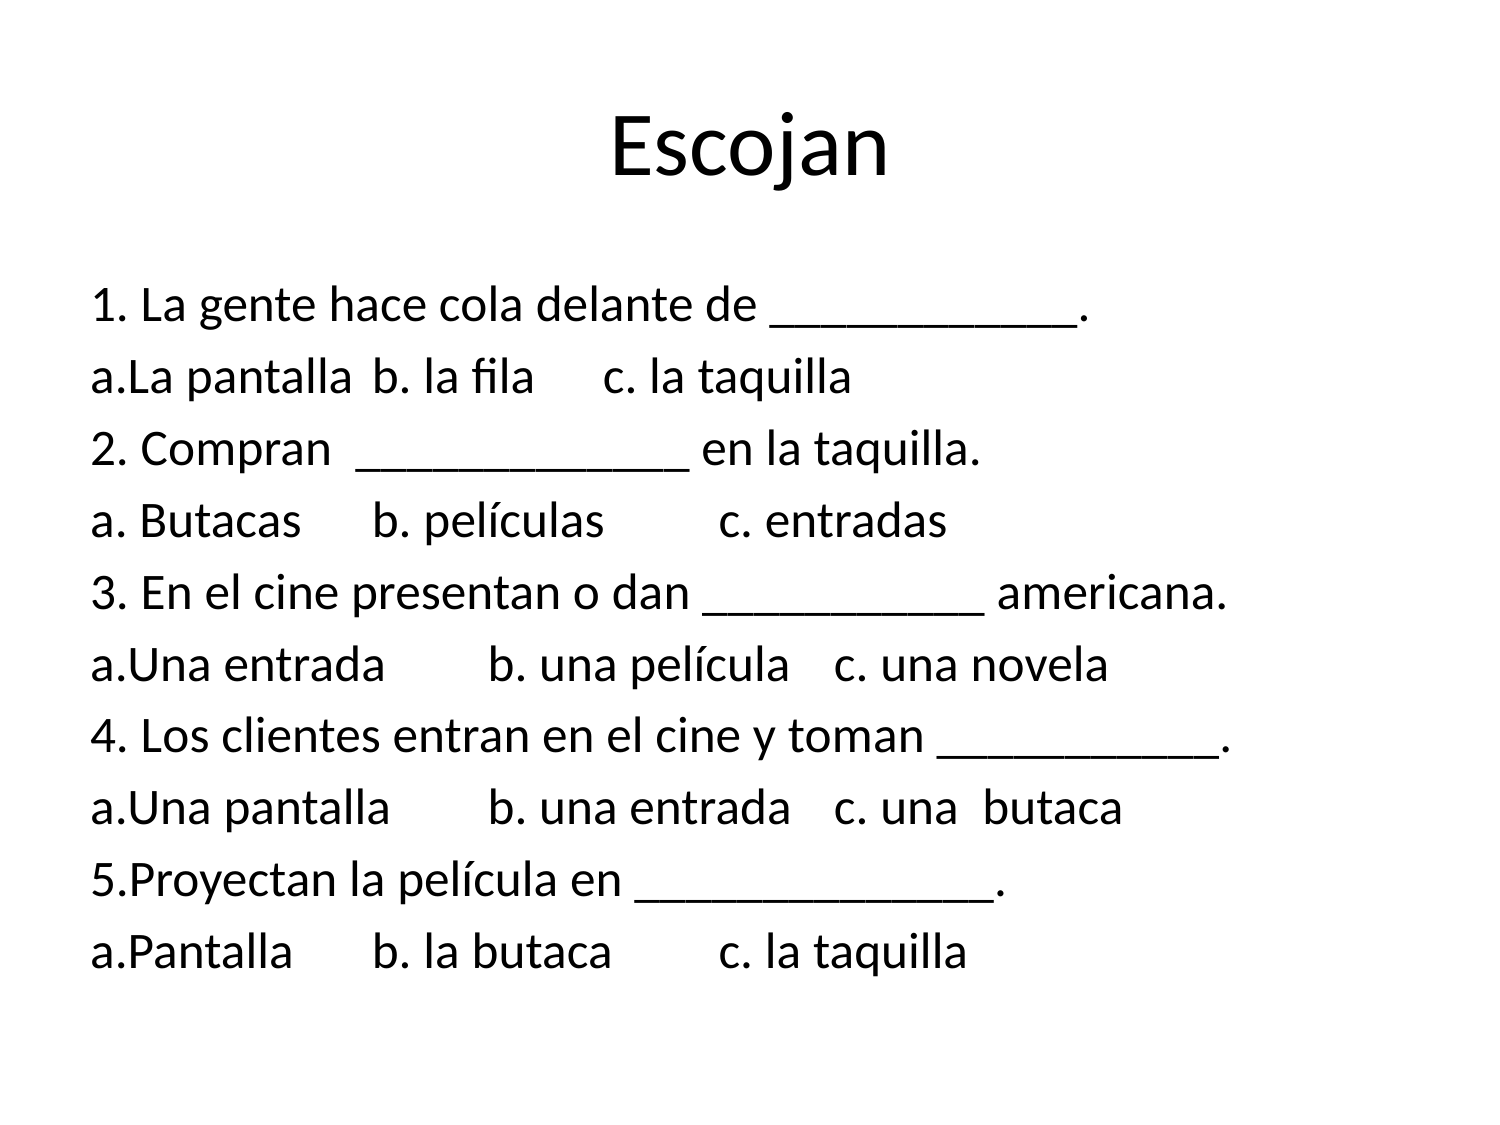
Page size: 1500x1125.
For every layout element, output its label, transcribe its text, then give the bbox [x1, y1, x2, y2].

title Escojan [75, 45, 1425, 233]
list 1. La gente hace cola delante de ____________. a.La pantalla b. la fila c. la taquilla 2. Compran _____________ en la taquilla. a. Butacas b. películas c. entradas 3. En el cine presentan o dan ___________ americana. a.Una entrada b. una película c. una novela 4. Los clientes entran en el cine y toman ___________. a.Una pantalla b. una entrada c. una butaca 5.Proyectan la película en ______________. a.Pantalla b. la butaca c. la taquilla [75, 262, 1425, 1005]
